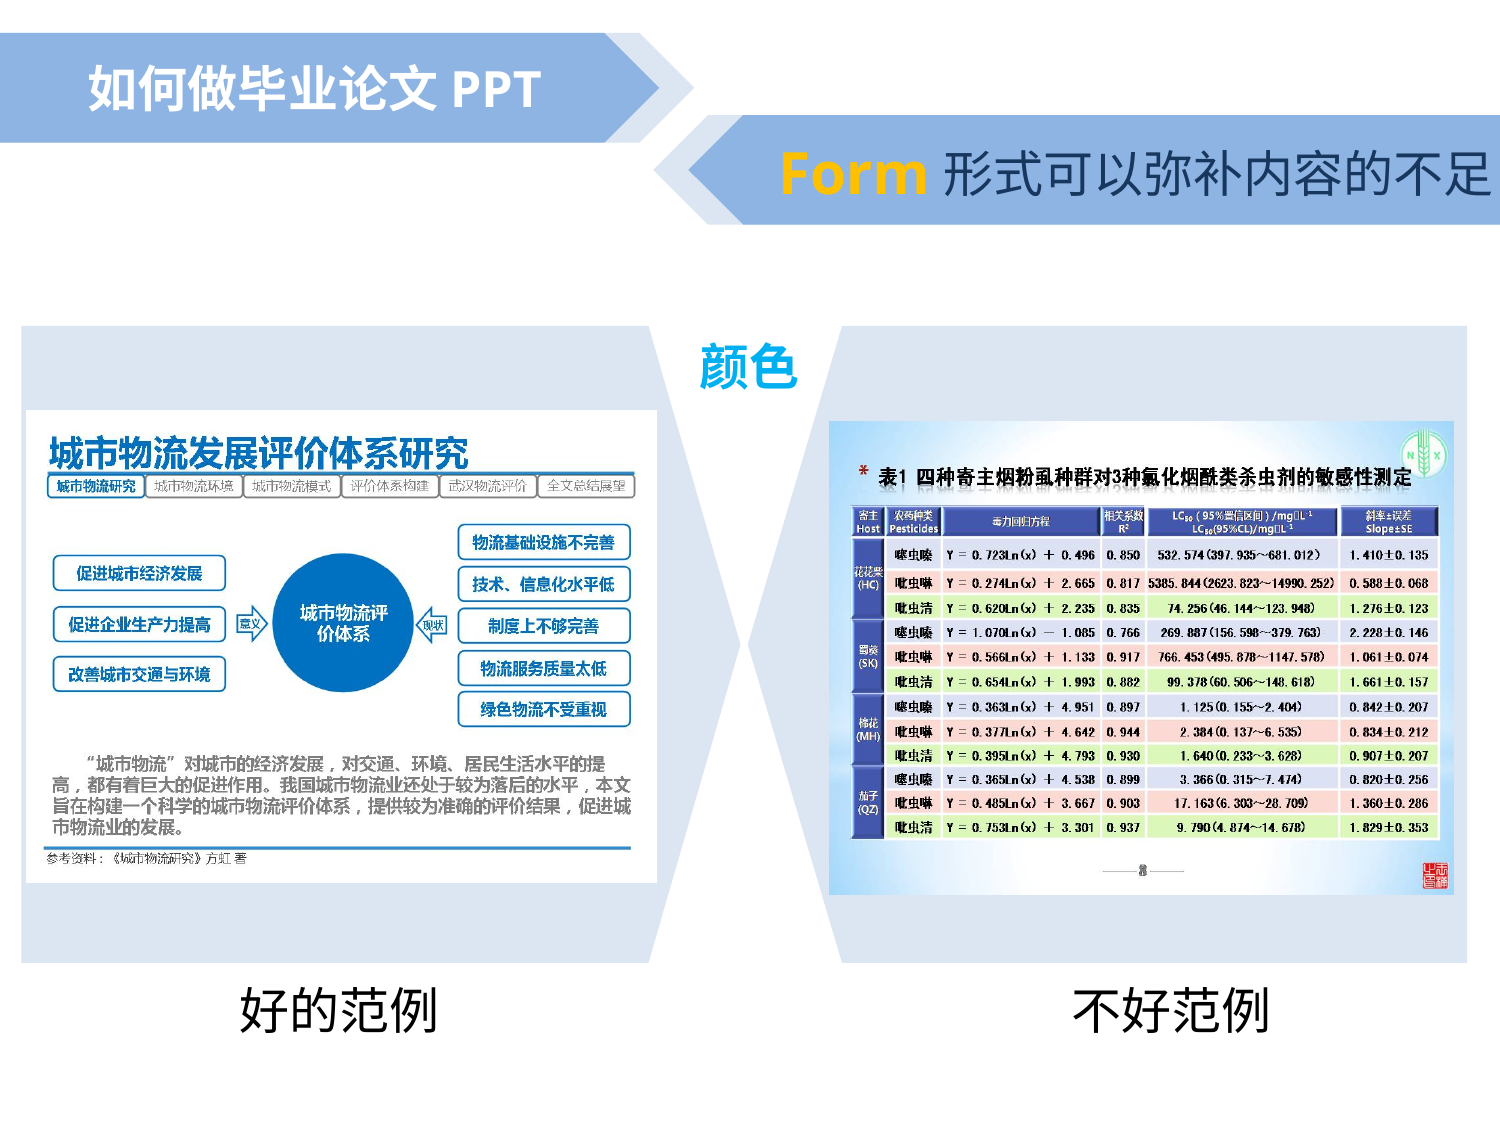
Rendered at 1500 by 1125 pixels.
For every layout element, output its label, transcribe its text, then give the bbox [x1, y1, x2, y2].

picture [26, 410, 657, 883]
text_box [23, 328, 739, 961]
text_box 如何做毕业论文PPT [0, 35, 657, 141]
text_box 好的范例 [187, 972, 493, 1048]
text_box [691, 117, 1500, 223]
text_box 不好范例 [1019, 972, 1325, 1048]
text_box Form [763, 128, 945, 214]
text_box [656, 117, 743, 223]
text_box 形式可以弥补内容的不足 [928, 135, 1500, 210]
text_box [749, 328, 1466, 961]
picture [829, 421, 1454, 895]
text_box [605, 35, 692, 141]
text_box 颜色 [597, 328, 903, 403]
